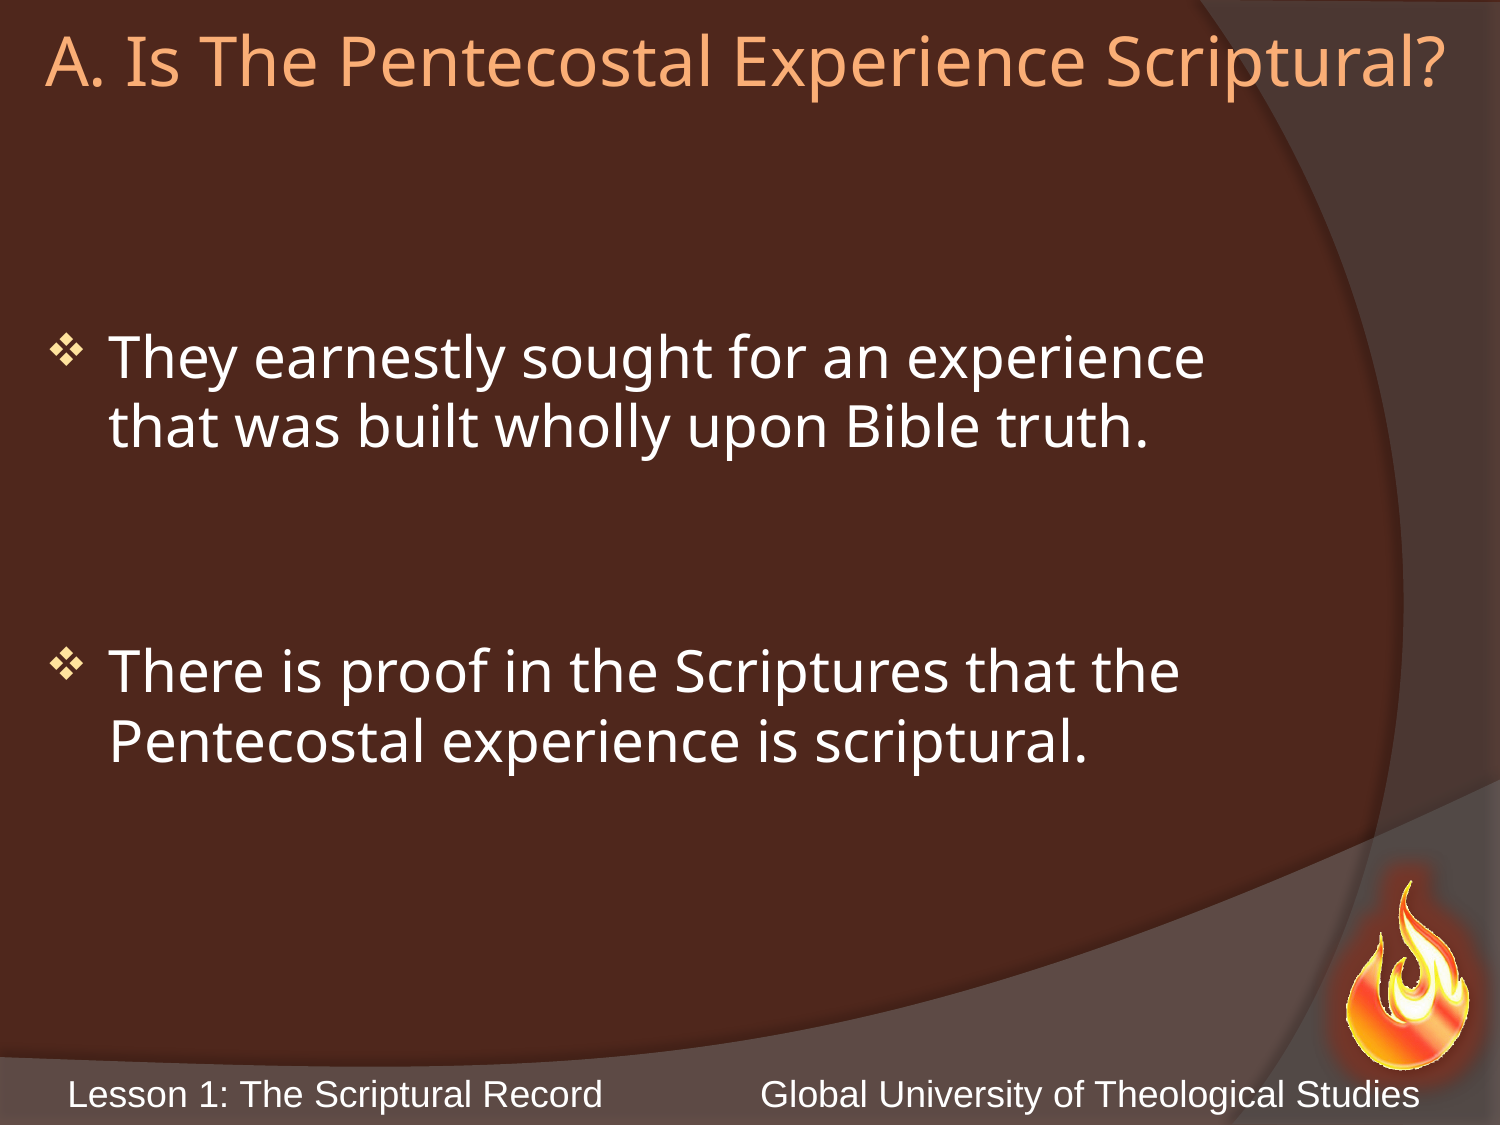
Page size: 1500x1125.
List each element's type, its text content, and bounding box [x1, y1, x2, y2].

list They earnestly sought for an experience that was built wholly upon Bible truth. There is proof in the Scriptures that the Pentecostal experience is scriptural. [24, 312, 1313, 1062]
picture [1339, 874, 1476, 1078]
text_box Lesson 1: The Scriptural Record Global University of Theological Studies [0, 1062, 1500, 1123]
title A. Is The Pentecostal Experience Scriptural? [37, 0, 1463, 118]
